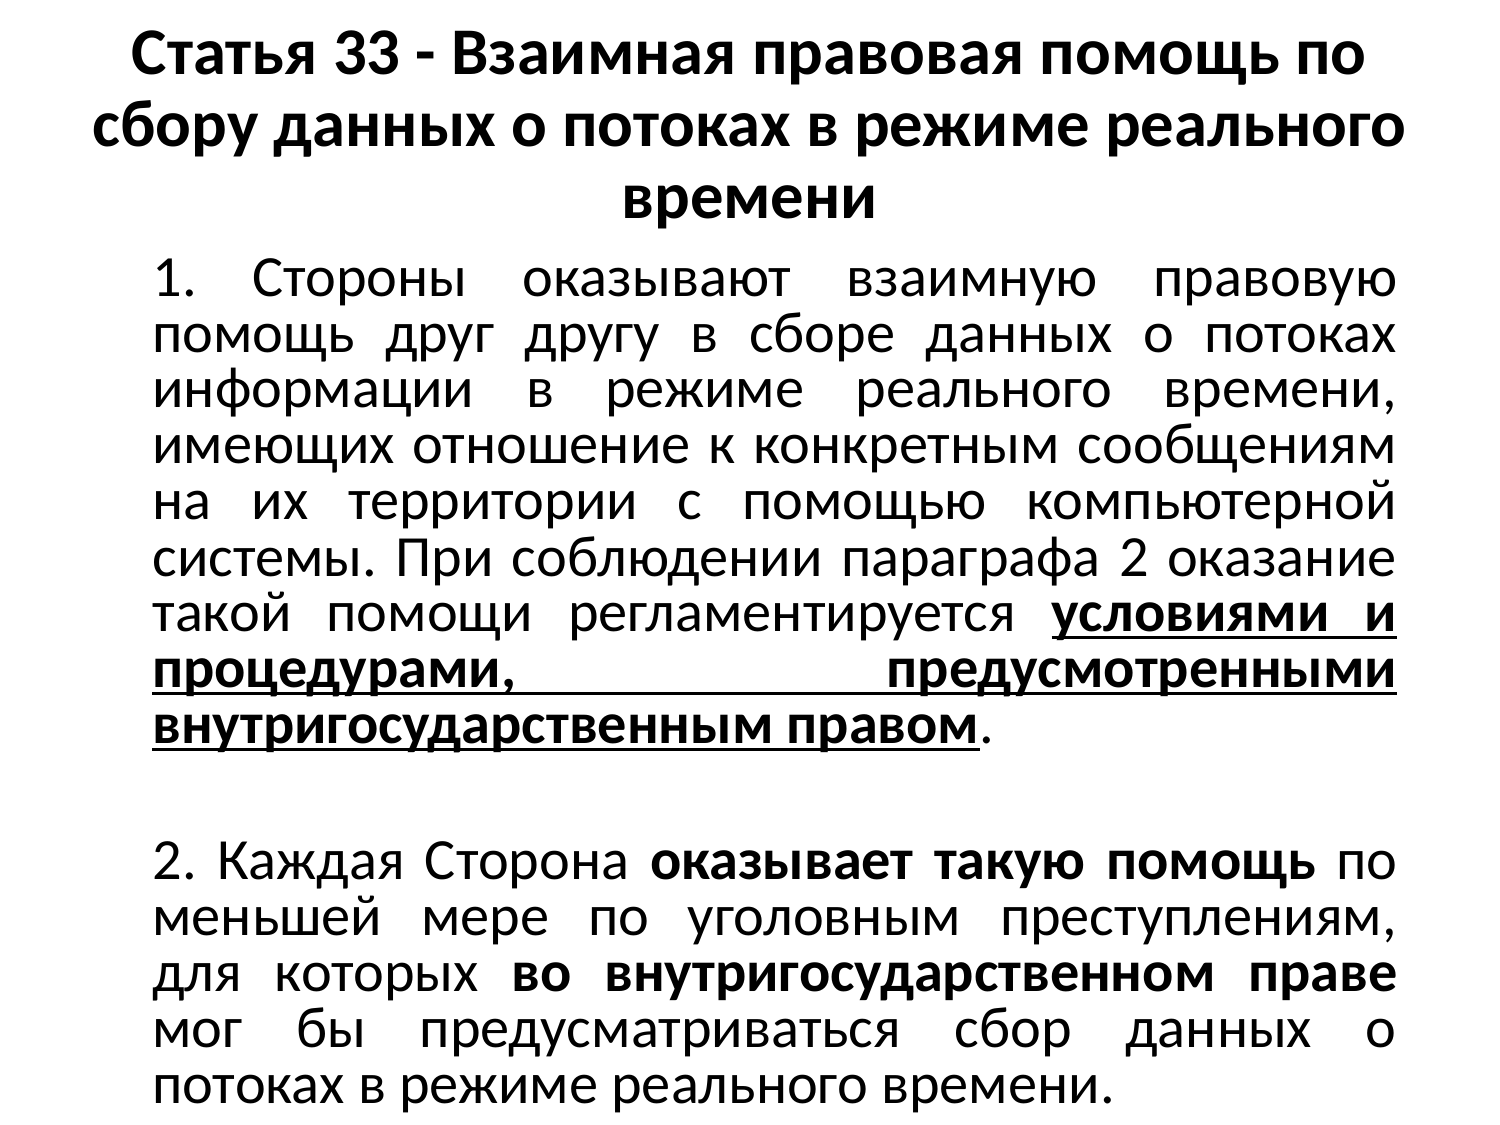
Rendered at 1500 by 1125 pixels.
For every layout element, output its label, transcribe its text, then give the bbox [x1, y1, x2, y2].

list Стороны оказывают взаимную правовую помощь друг другу в сборе данных о потоках информации в режиме реального времени, имеющих отношение к конкретным сообщениям на их территории с помощью компьютерной системы. При соблюдении параграфа 2 оказание такой помощи регламентируется условиями и процедурами, предусмотренными внутригосударственным правом. Каждая Сторона оказывает такую помощь по меньшей мере по уголовным преступлениям, для которых во внутригосударственном праве мог бы предусматриваться сбор данных о потоках в режиме реального времени. [137, 243, 1413, 1039]
title Статья 33 - Взаимная правовая помощь по сбору данных о потоках в режиме реального времени [75, 45, 1425, 206]
